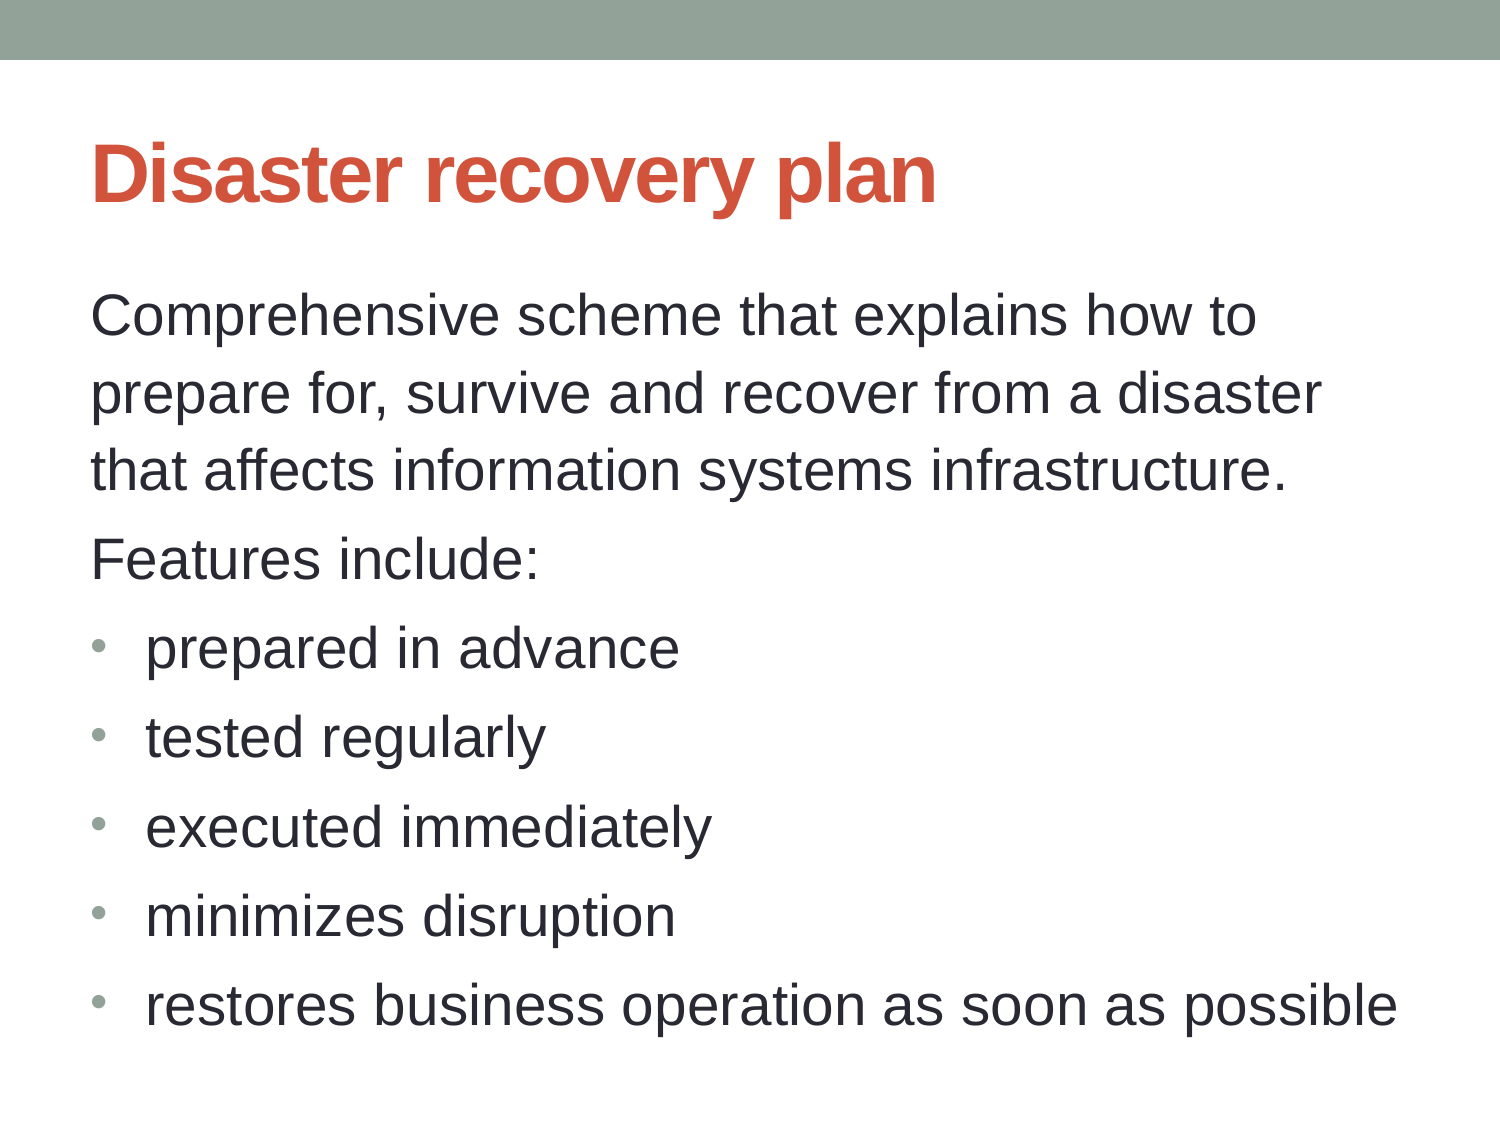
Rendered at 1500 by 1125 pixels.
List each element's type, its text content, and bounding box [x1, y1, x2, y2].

title Disaster recovery plan [75, 87, 1425, 250]
list Comprehensive scheme that explains how to prepare for, survive and recover from a disaster that affects information systems infrastructure. Features include: prepared in advance tested regularly executed immediately minimizes disruption restores business operation as soon as possible [75, 262, 1425, 1063]
